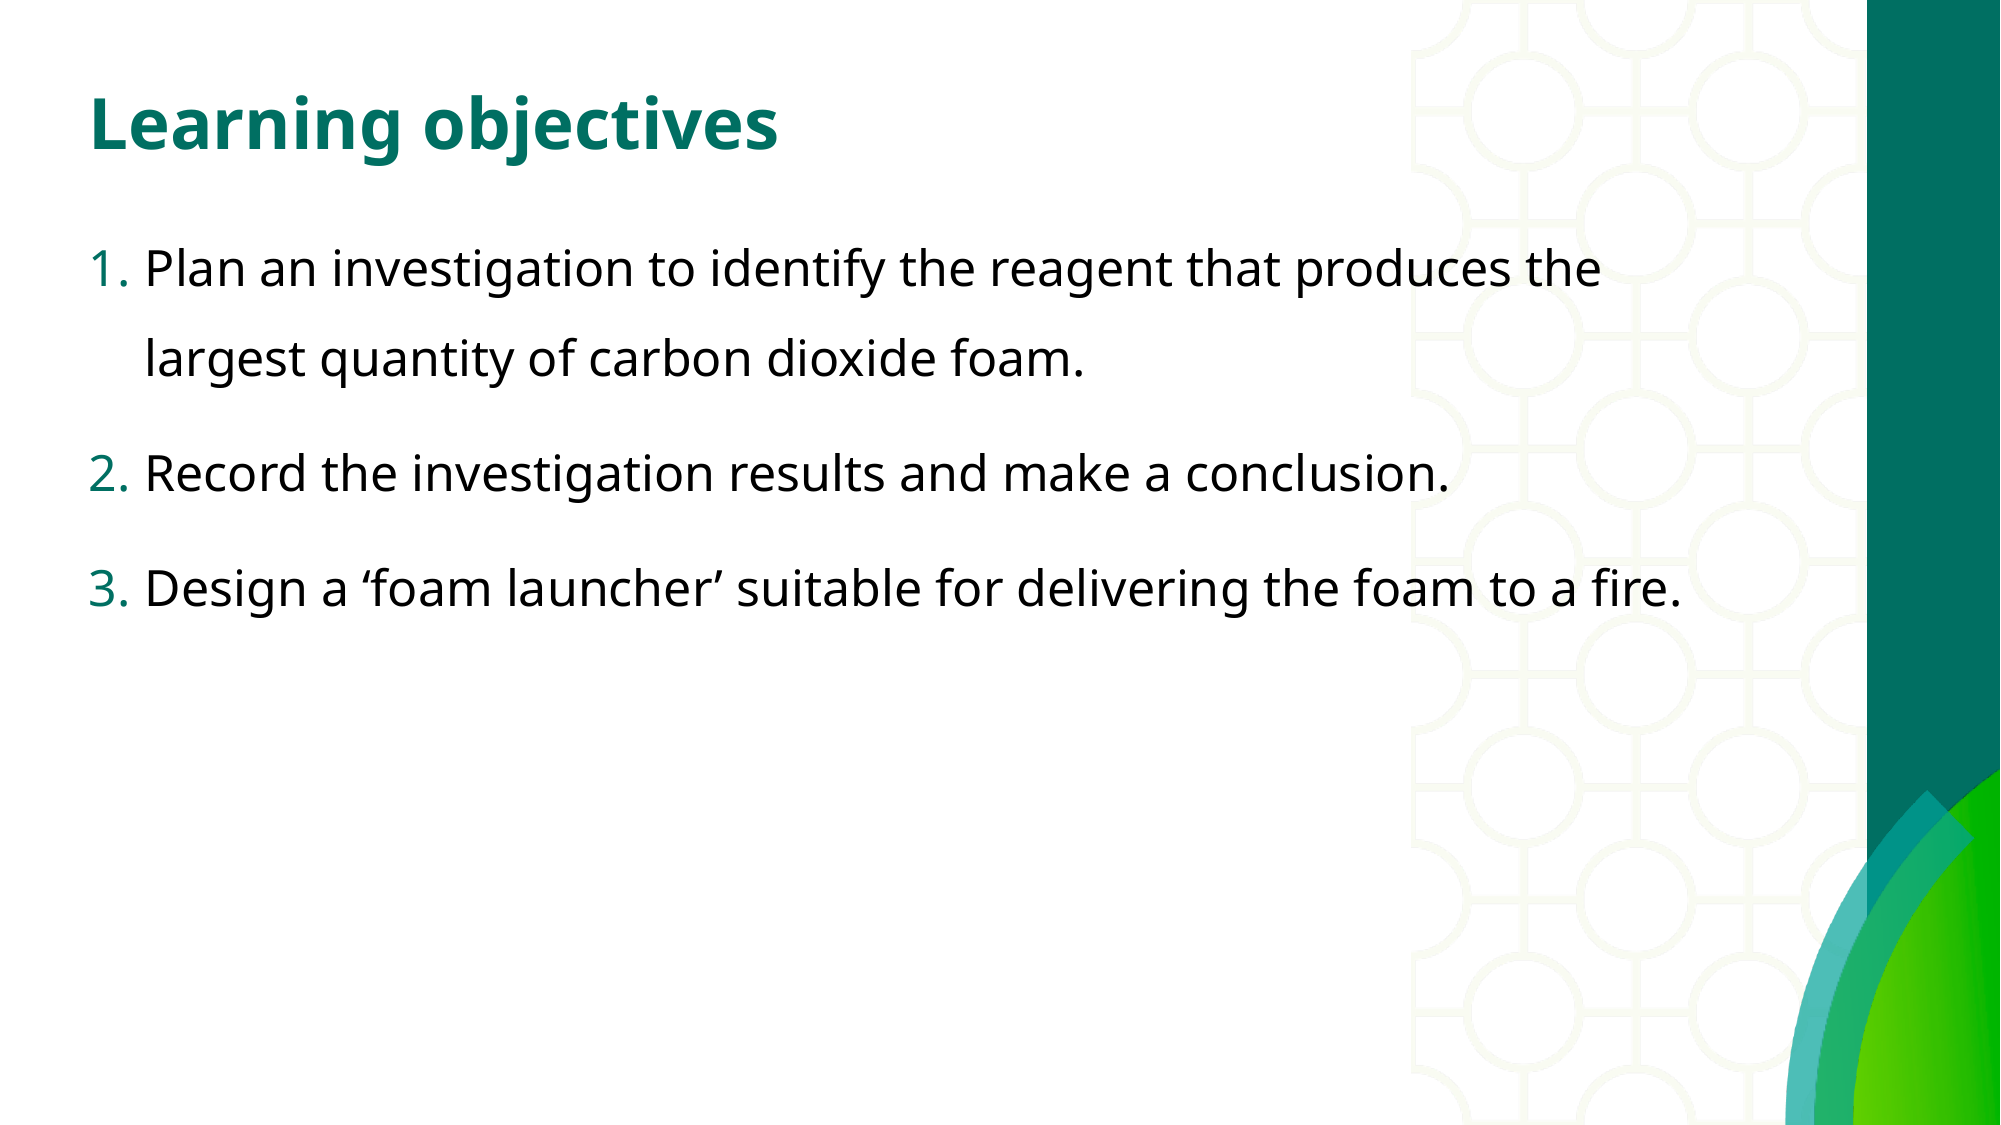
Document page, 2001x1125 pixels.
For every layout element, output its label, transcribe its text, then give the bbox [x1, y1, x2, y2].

title Learning objectives [88, 88, 1743, 161]
list Plan an investigation to identify the reagent that produces the largest quantity of carbon dioxide foam. Record the investigation results and make a conclusion. Design a ‘foam launcher’ suitable for delivering the foam to a fire. [88, 206, 1743, 1034]
picture [1411, 0, 2001, 1125]
